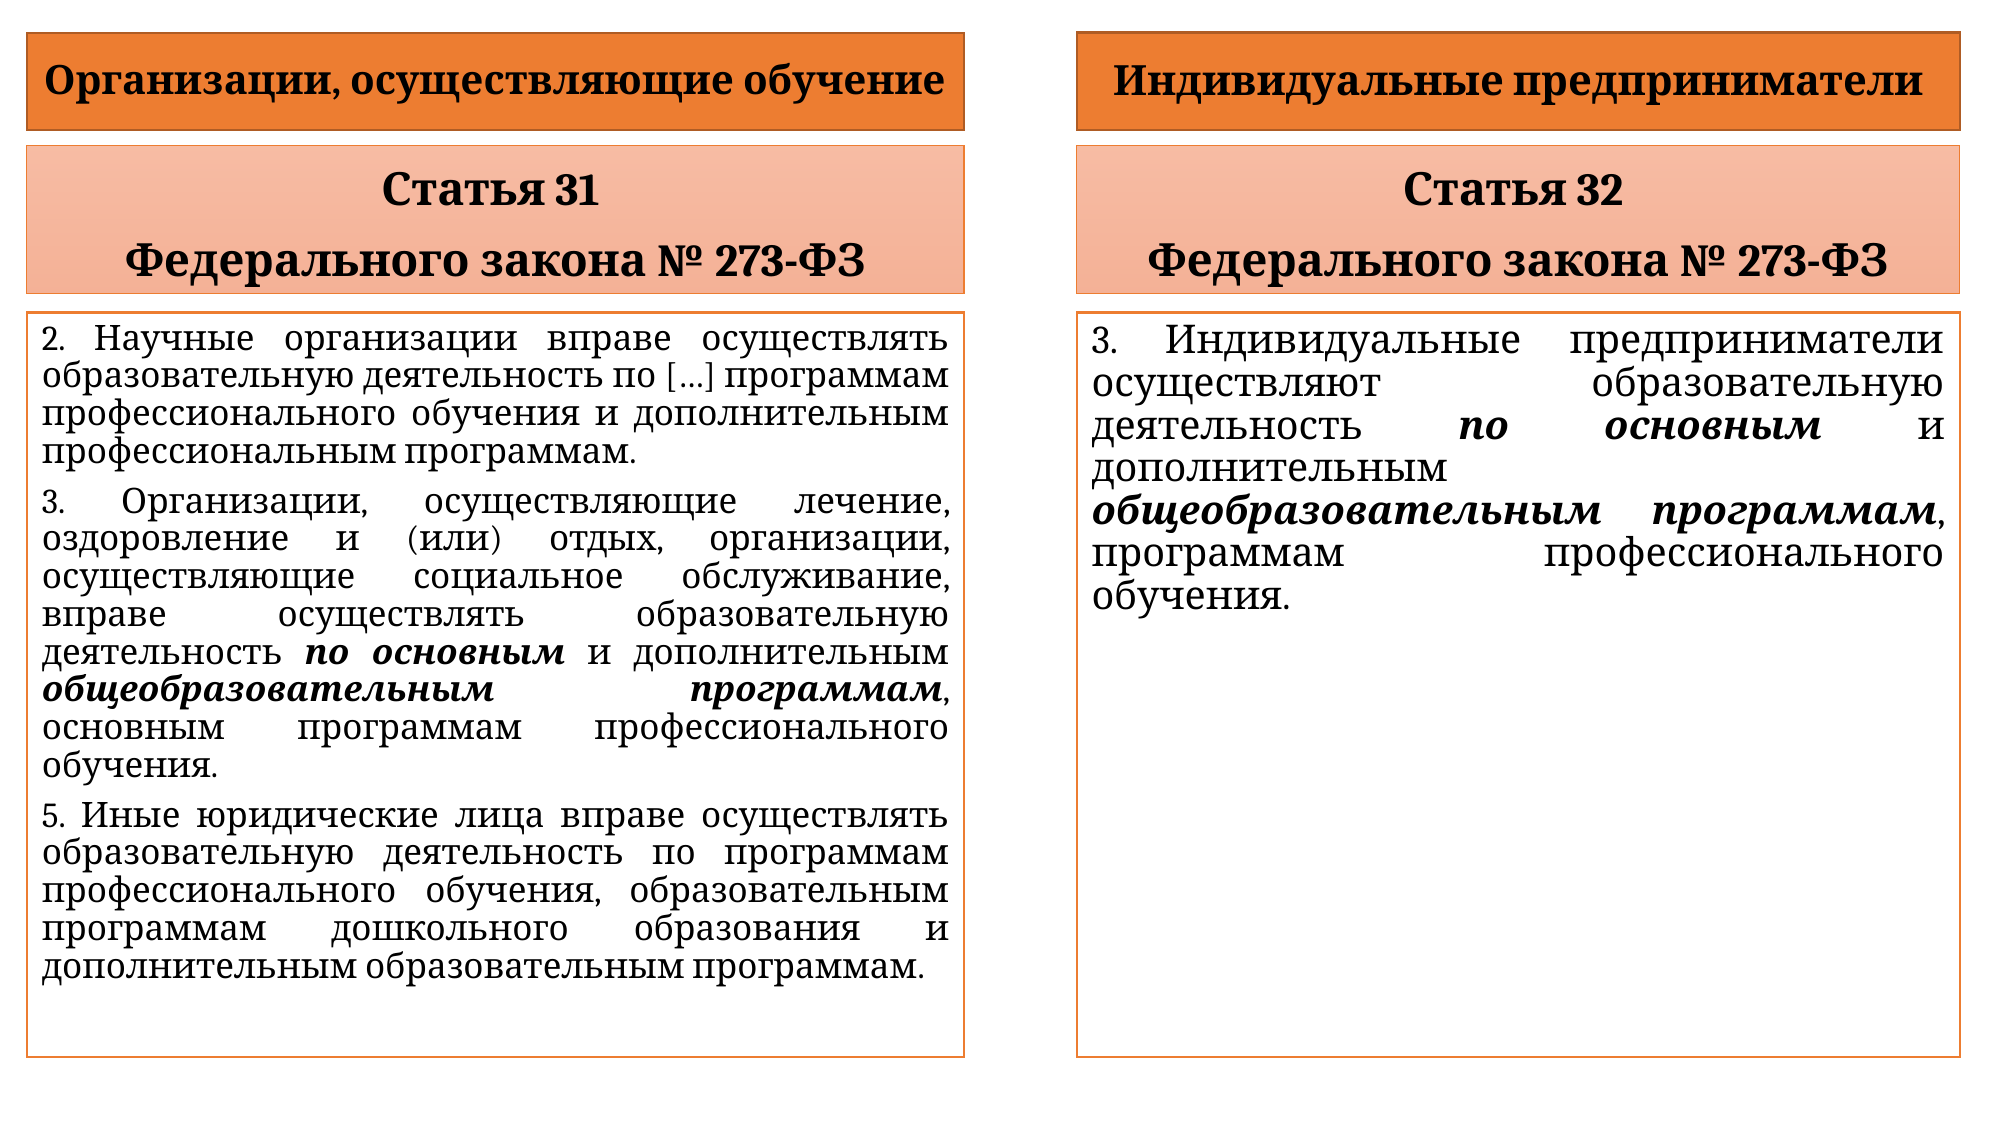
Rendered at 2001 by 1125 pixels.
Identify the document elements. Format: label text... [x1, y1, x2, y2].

text_box Индивидуальные предприниматели [1076, 31, 1961, 131]
list Статья 32 Федерального закона № 273-ФЗ [1076, 145, 1960, 294]
list Статья 31 Федерального закона № 273-ФЗ [26, 145, 965, 294]
list 2. Научные организации вправе осуществлять образовательную деятельность по […] программам профессионального обучения и дополнительным профессиональным программам. 3. Организации, осуществляющие лечение, оздоровление и (или) отдых, организации, осуществляющие социальное обслуживание, вправе осуществлять образовательную деятельность по основным и дополнительным общеобразовательным программам, основным программам профессионального обучения. 5. Иные юридические лица вправе осуществлять образовательную деятельность по программам профессионального обучения, образовательным программам дошкольного образования и дополнительным образовательным программам. [26, 311, 965, 1058]
list 3. Индивидуальные предприниматели осуществляют образовательную деятельность по основным и дополнительным общеобразовательным программам, программам профессионального обучения. [1076, 311, 1961, 1058]
title Организации, осуществляющие обучение [26, 32, 965, 131]
